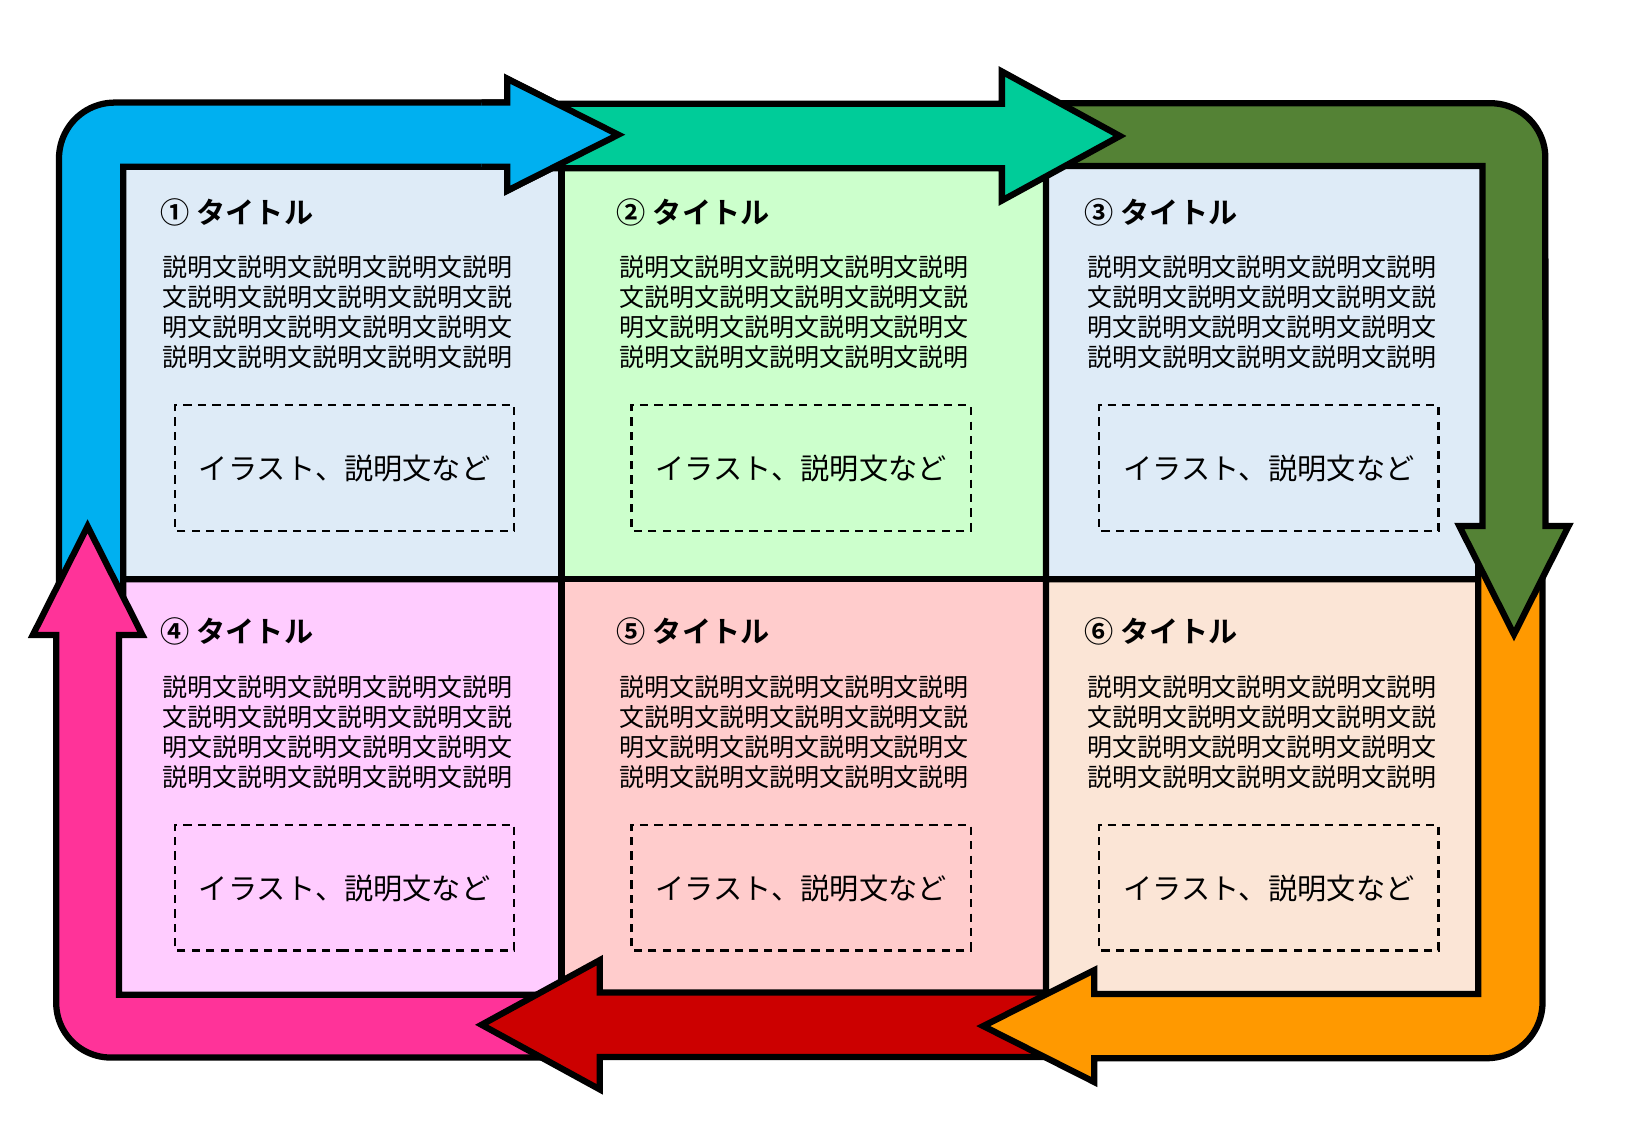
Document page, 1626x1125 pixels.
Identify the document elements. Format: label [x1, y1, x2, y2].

text_box [32, 71, 1569, 1090]
